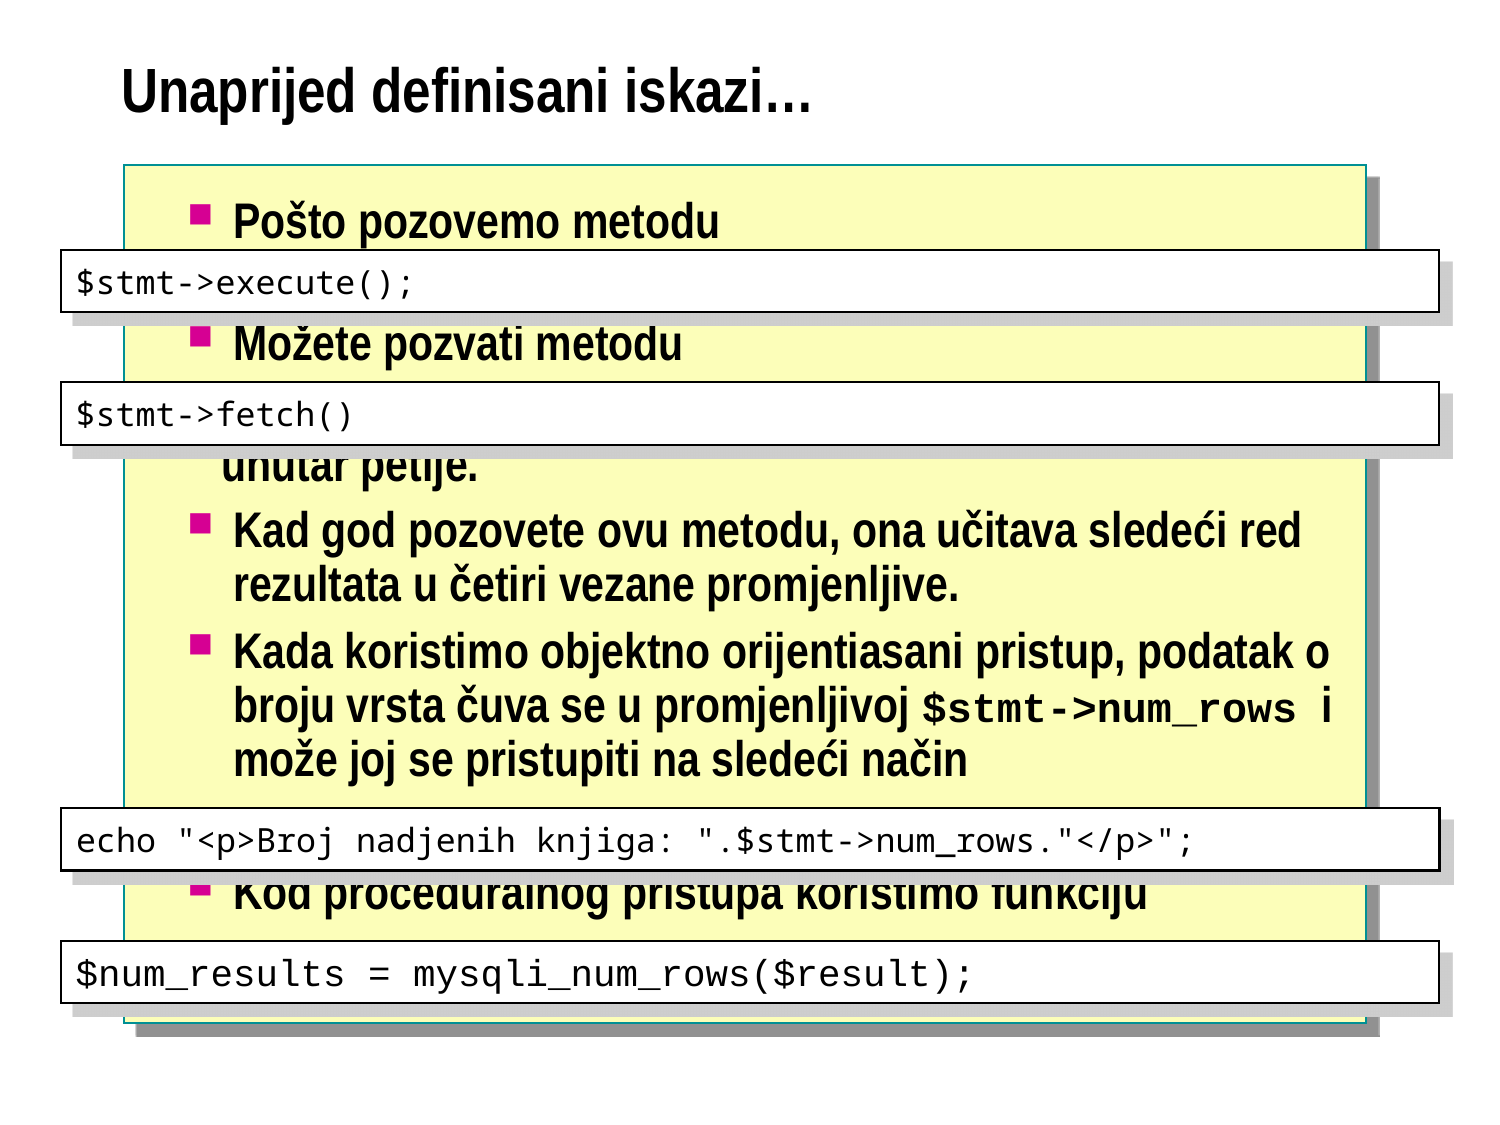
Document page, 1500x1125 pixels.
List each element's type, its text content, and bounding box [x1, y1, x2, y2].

text_box $num_results = mysqli_num_rows($result); [60, 940, 1439, 1004]
text_box $stmt->fetch() [60, 382, 1439, 445]
text_box $stmt->execute(); [60, 249, 1439, 313]
title Unaprijed definisani iskazi… [106, 25, 1450, 164]
list Pošto pozovemo metodu Možete pozvati metodu unutar petlje. Kad god pozovete ovu metodu, ona učitava sledeći red rezultata u četiri vezane promjenljive. Kada koristimo objektno orijentiasani pristup, podatak o broju vrsta čuva se u promjenljivoj $stmt->num_rows i može joj se pristupiti na sledeći način Kod proceduralnog pristupa koristimo funkciju [172, 884, 1353, 940]
list Pošto pozovemo metodu Možete pozvati metodu unutar petlje. Kad god pozovete ovu metodu, ona učitava sledeći red rezultata u četiri vezane promjenljive. Kada koristimo objektno orijentiasani pristup, podatak o broju vrsta čuva se u promjenljivoj $stmt->num_rows i može joj se pristupiti na sledeći način Kod proceduralnog pristupa koristimo funkciju [172, 187, 1353, 249]
list Pošto pozovemo metodu Možete pozvati metodu unutar petlje. Kad god pozovete ovu metodu, ona učitava sledeći red rezultata u četiri vezane promjenljive. Kada koristimo objektno orijentiasani pristup, podatak o broju vrsta čuva se u promjenljivoj $stmt->num_rows i može joj se pristupiti na sledeći način Kod proceduralnog pristupa koristimo funkciju [172, 458, 1353, 808]
list Pošto pozovemo metodu Možete pozvati metodu unutar petlje. Kad god pozovete ovu metodu, ona učitava sledeći red rezultata u četiri vezane promjenljive. Kada koristimo objektno orijentiasani pristup, podatak o broju vrsta čuva se u promjenljivoj $stmt->num_rows i može joj se pristupiti na sledeći način Kod proceduralnog pristupa koristimo funkciju [172, 325, 1353, 382]
text_box echo "<p>Broj nadjenih knjiga: ".$stmt->num_rows."</p>"; [61, 808, 1440, 871]
